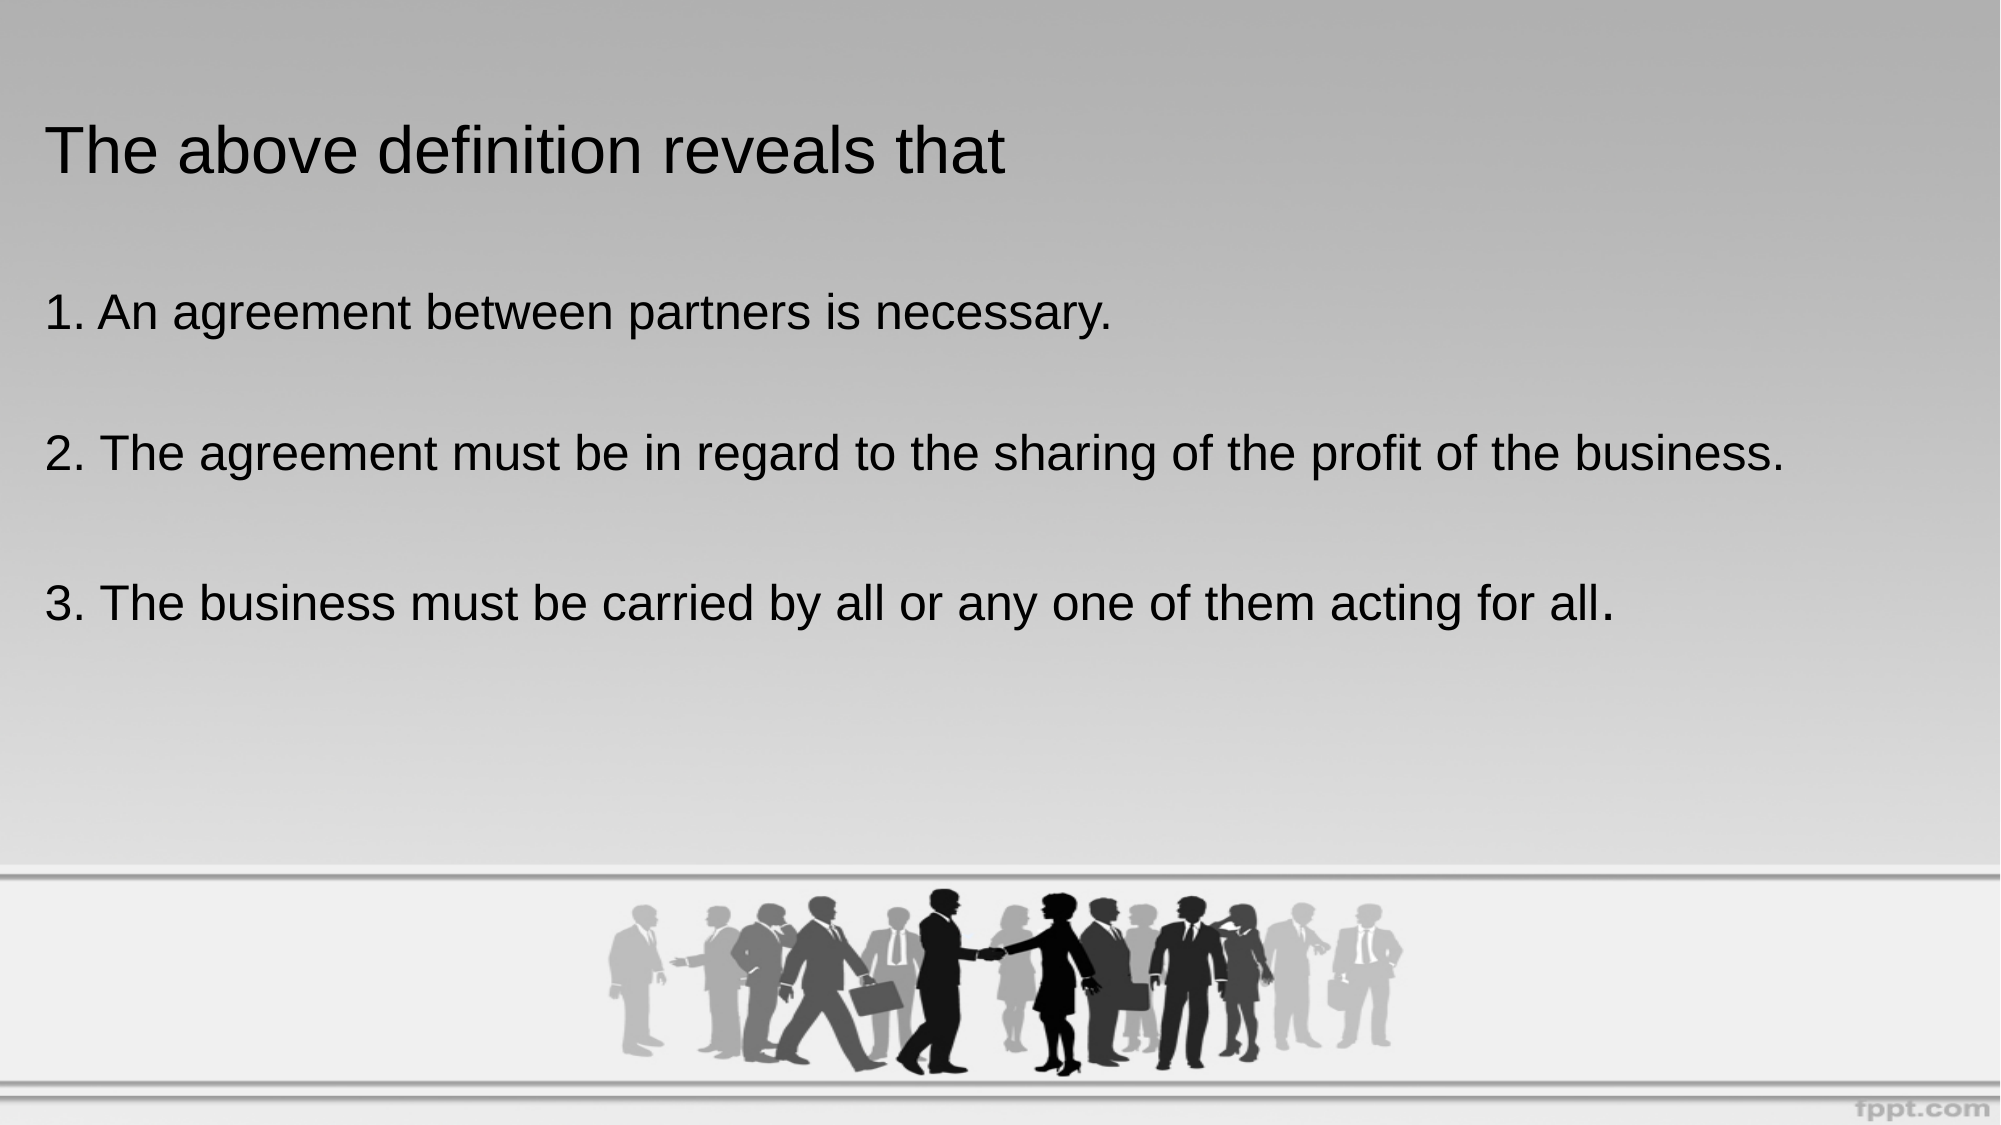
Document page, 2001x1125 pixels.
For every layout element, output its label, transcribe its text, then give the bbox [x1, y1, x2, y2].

picture [0, 0, 2001, 1125]
list The above definition reveals that 1. An agreement between partners is necessary. 2. The agreement must be in regard to the sharing of the profit of the business. 3. The business must be carried by all or any one of them acting for all. [29, 99, 2000, 1005]
